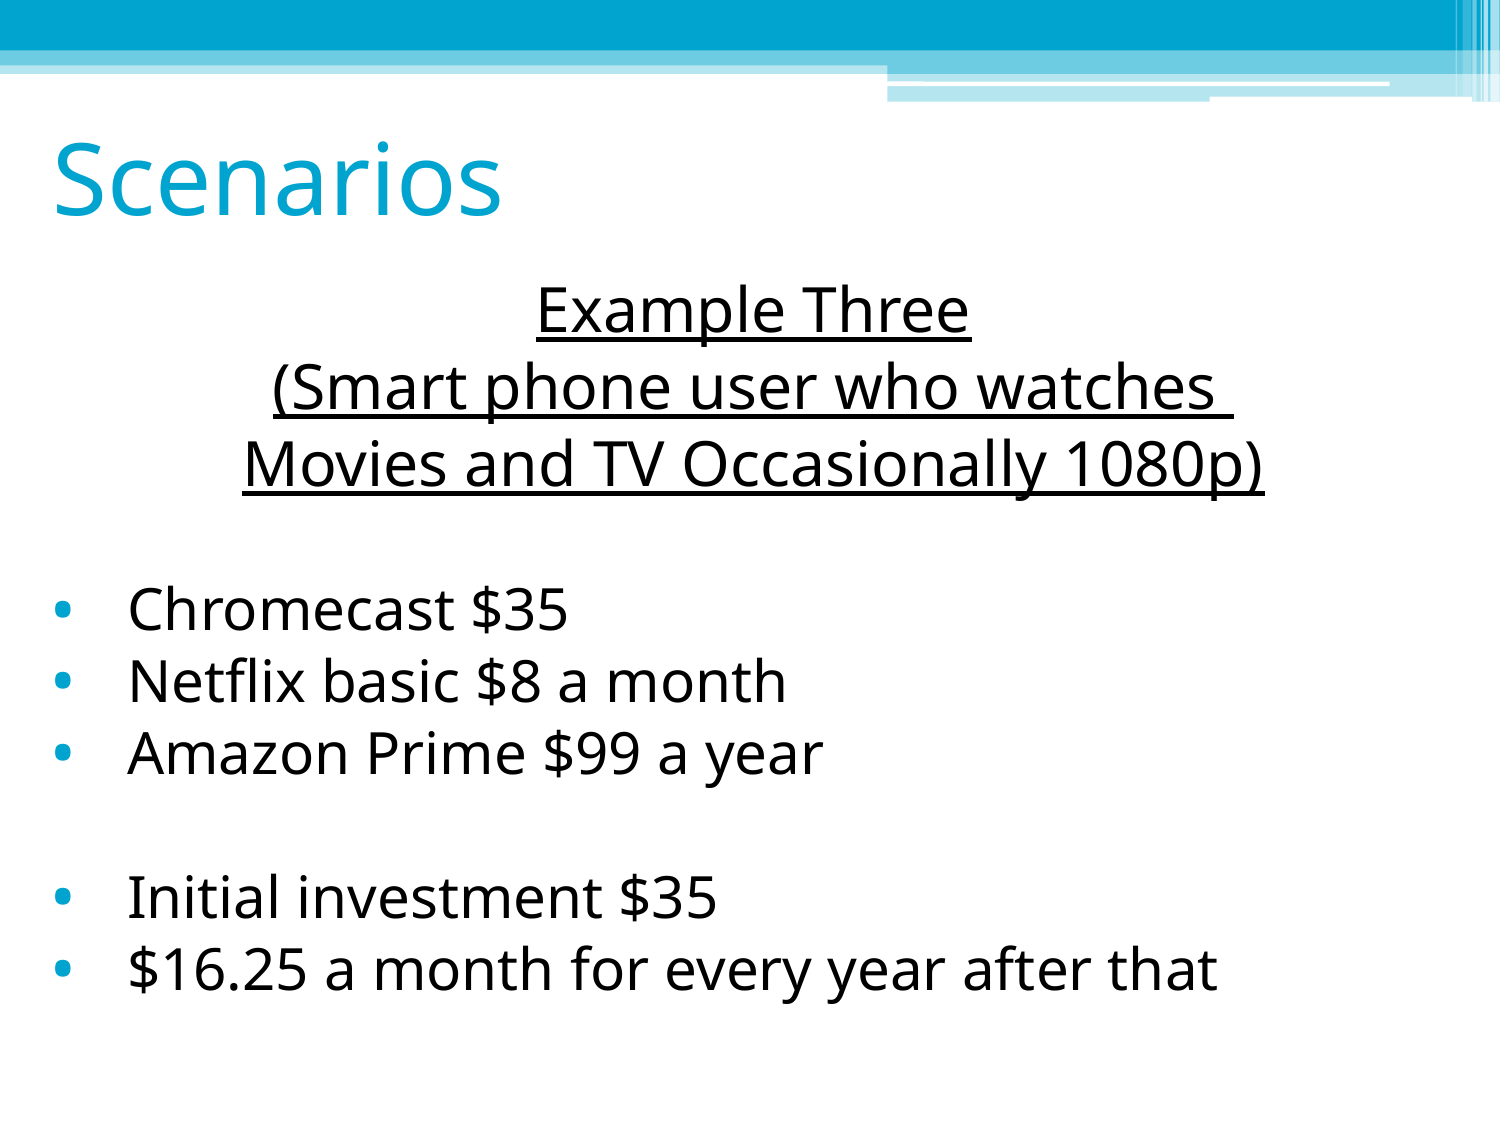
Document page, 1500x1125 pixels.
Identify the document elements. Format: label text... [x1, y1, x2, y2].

title Scenarios [37, 87, 1500, 263]
list Example Three (Smart phone user who watches Movies and TV Occasionally 1080p) Chromecast $35 Netflix basic $8 a month Amazon Prime $99 a year Initial investment $35 $16.25 a month for every year after that [37, 263, 1470, 1125]
